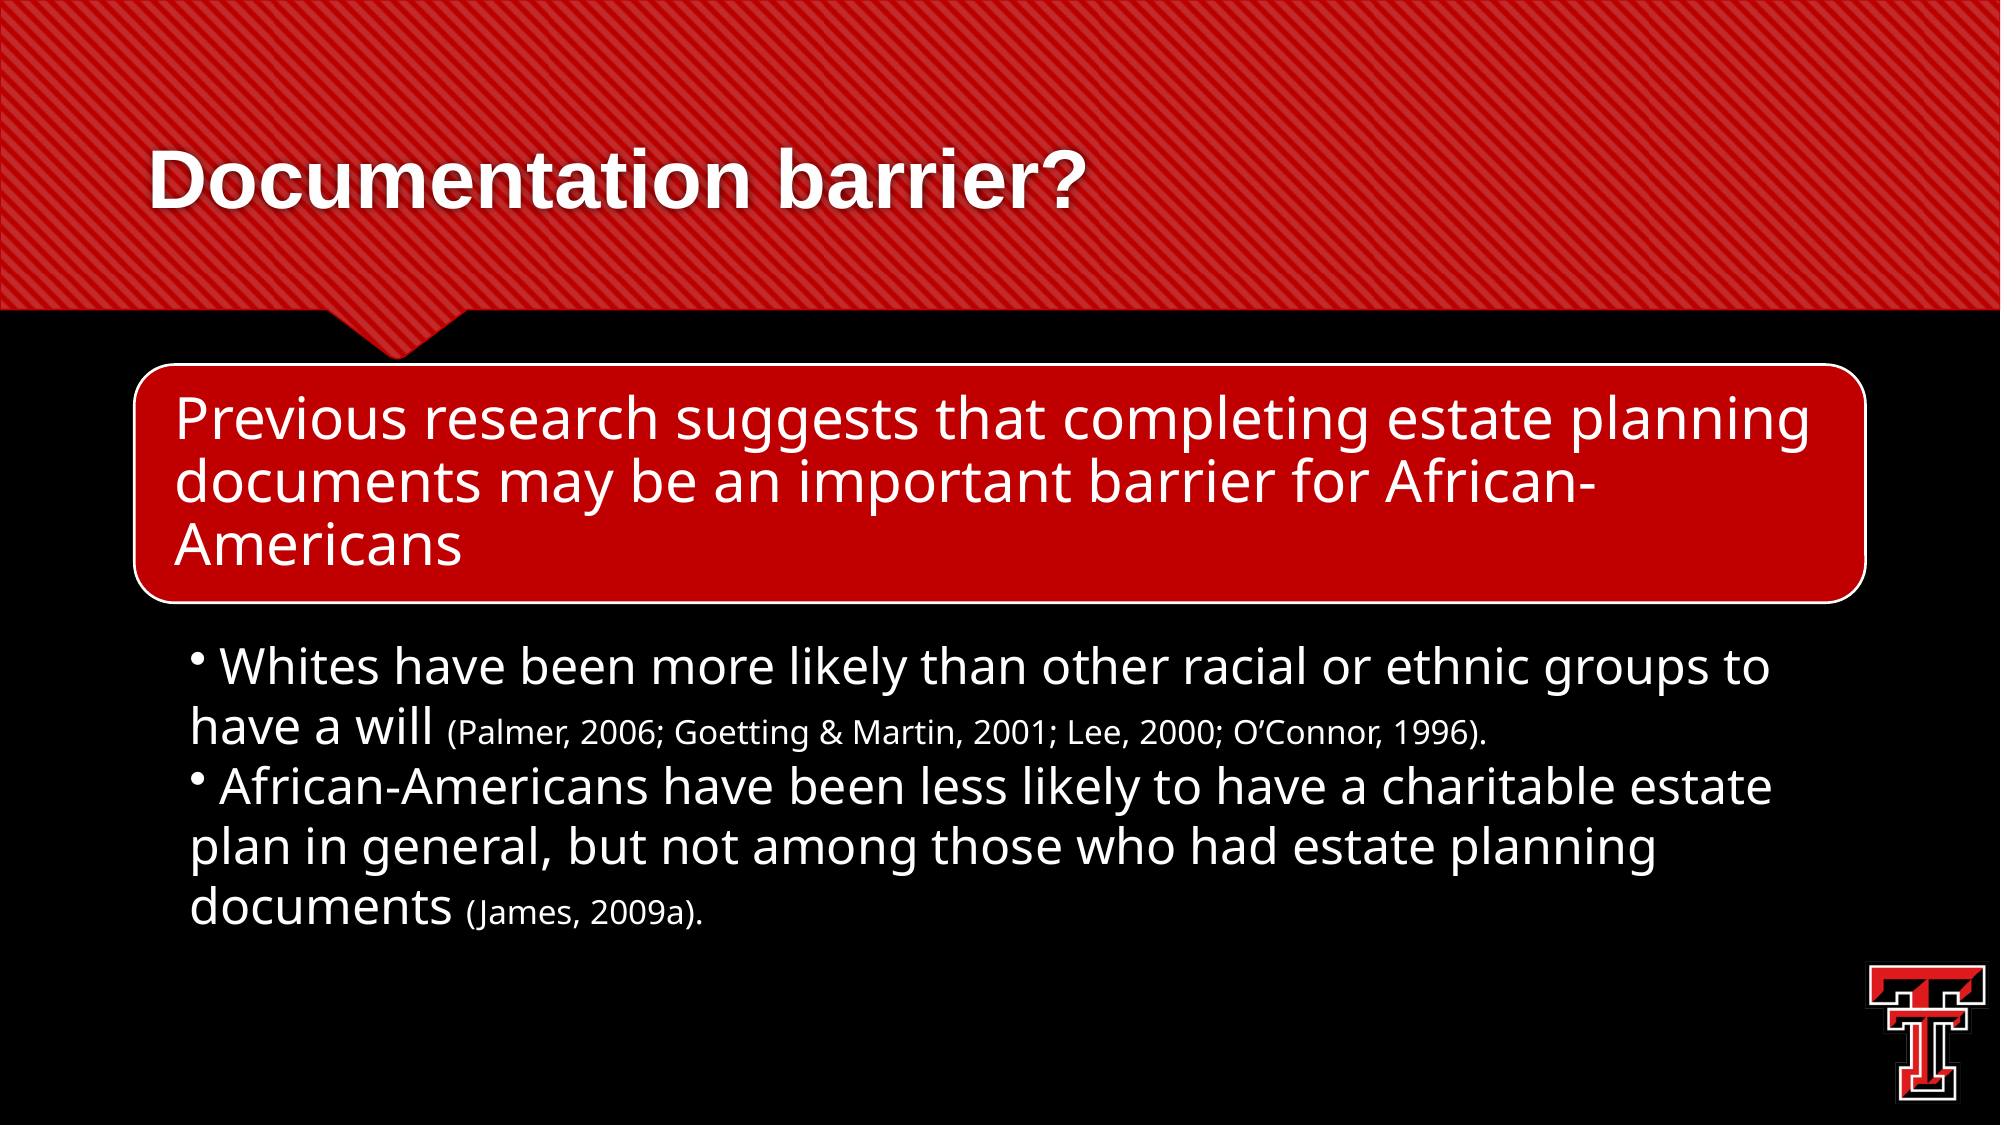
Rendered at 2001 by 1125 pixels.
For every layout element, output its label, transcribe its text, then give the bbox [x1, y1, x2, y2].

picture [1865, 960, 1989, 1105]
title Documentation barrier? [132, 73, 1868, 233]
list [134, 364, 1866, 1105]
